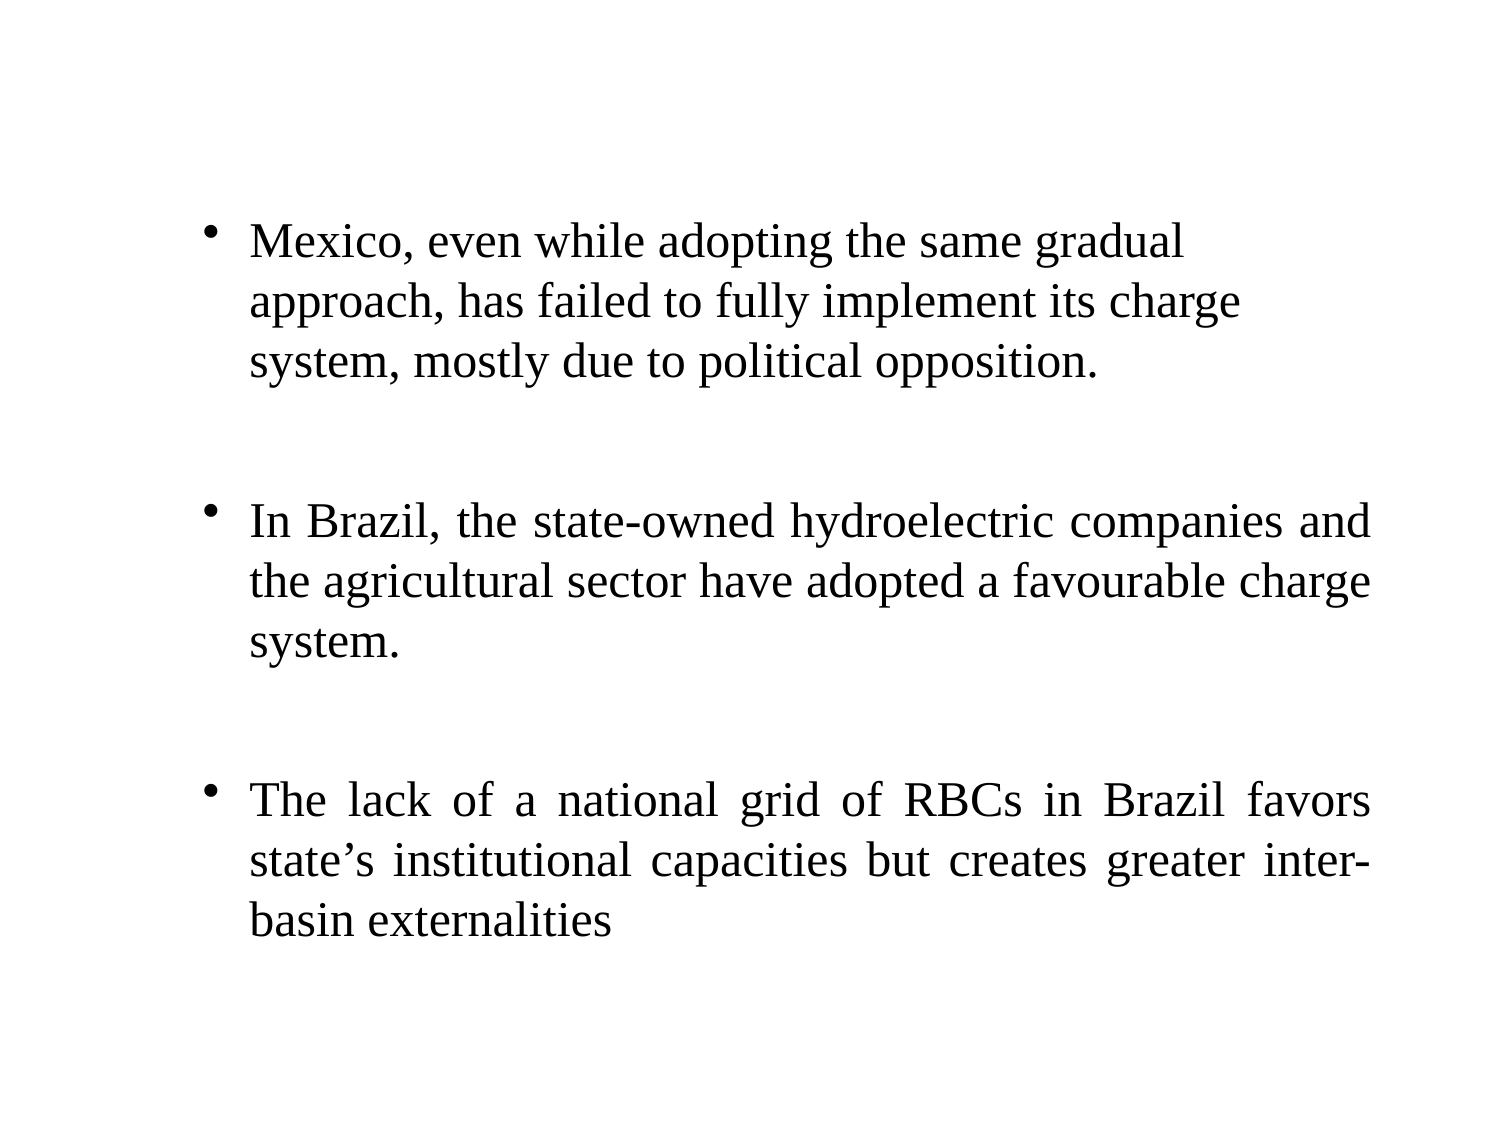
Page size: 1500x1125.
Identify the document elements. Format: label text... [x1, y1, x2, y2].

list Mexico, even while adopting the same gradual approach, has failed to fully implement its charge system, mostly due to political opposition. In Brazil, the state-owned hydroelectric companies and the agricultural sector have adopted a favourable charge system. The lack of a national grid of RBCs in Brazil favors state’s institutional capacities but creates greater inter-basin externalities [112, 199, 1388, 1001]
